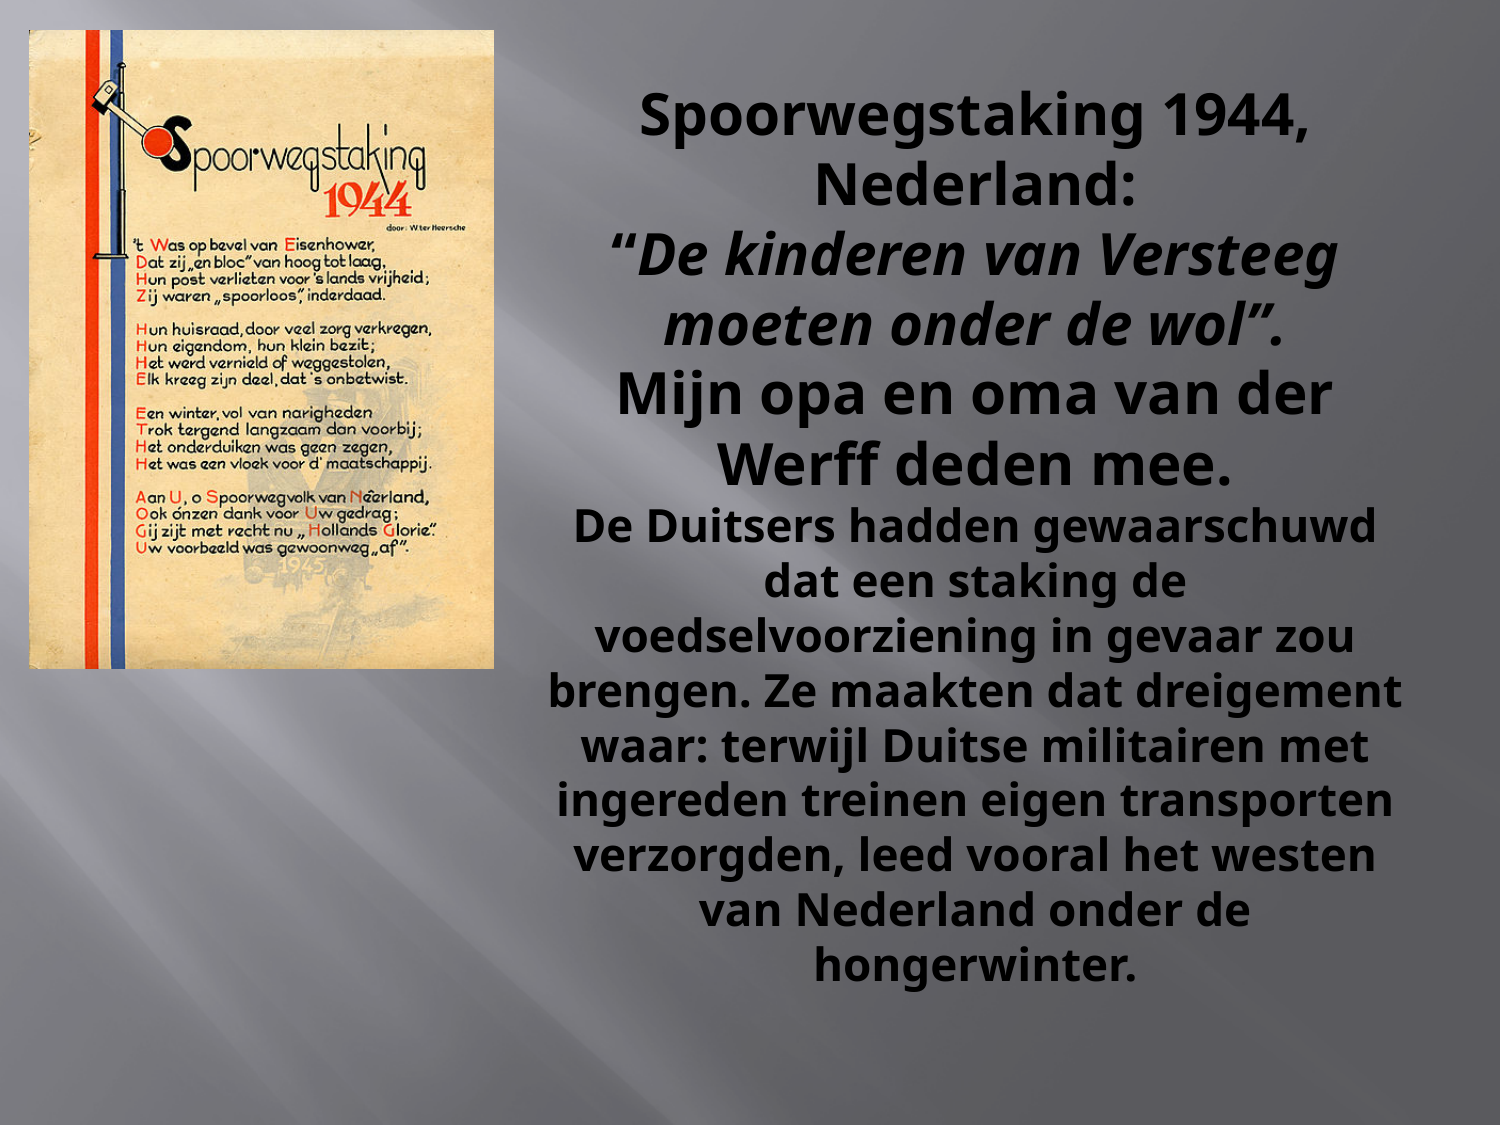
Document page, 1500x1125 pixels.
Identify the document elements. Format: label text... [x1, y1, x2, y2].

title Spoorwegstaking 1944, Nederland: “De kinderen van Versteeg moeten onder de wol”. Mijn opa en oma van der Werff deden mee. De Duitsers hadden gewaarschuwd dat een staking de voedselvoorziening in gevaar zou brengen. Ze maakten dat dreigement waar: terwijl Duitse militairen met ingereden treinen eigen transporten verzorgden, leed vooral het westen van Nederland onder de hongerwinter. [525, 45, 1425, 1024]
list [29, 30, 494, 670]
